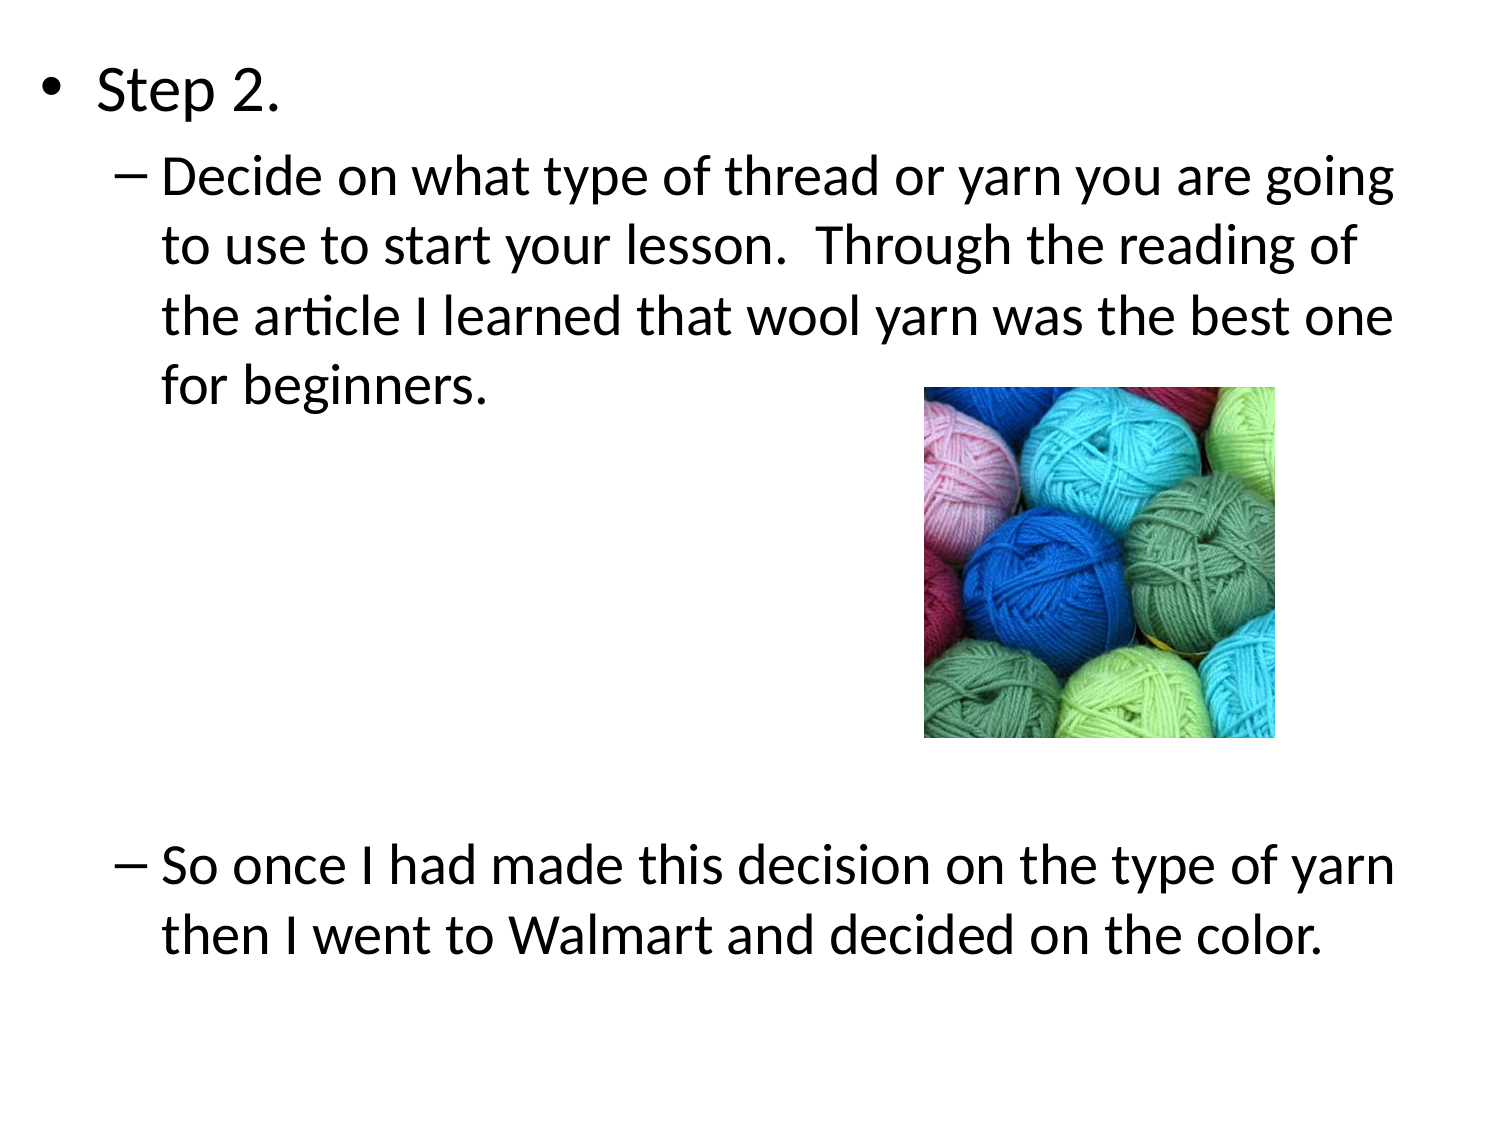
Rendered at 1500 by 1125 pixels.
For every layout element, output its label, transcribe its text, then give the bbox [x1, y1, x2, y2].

list Step 2. Decide on what type of thread or yarn you are going to use to start your lesson. Through the reading of the article I learned that wool yarn was the best one for beginners. So once I had made this decision on the type of yarn then I went to Walmart and decided on the color. [24, 37, 1450, 1100]
picture [924, 387, 1276, 738]
